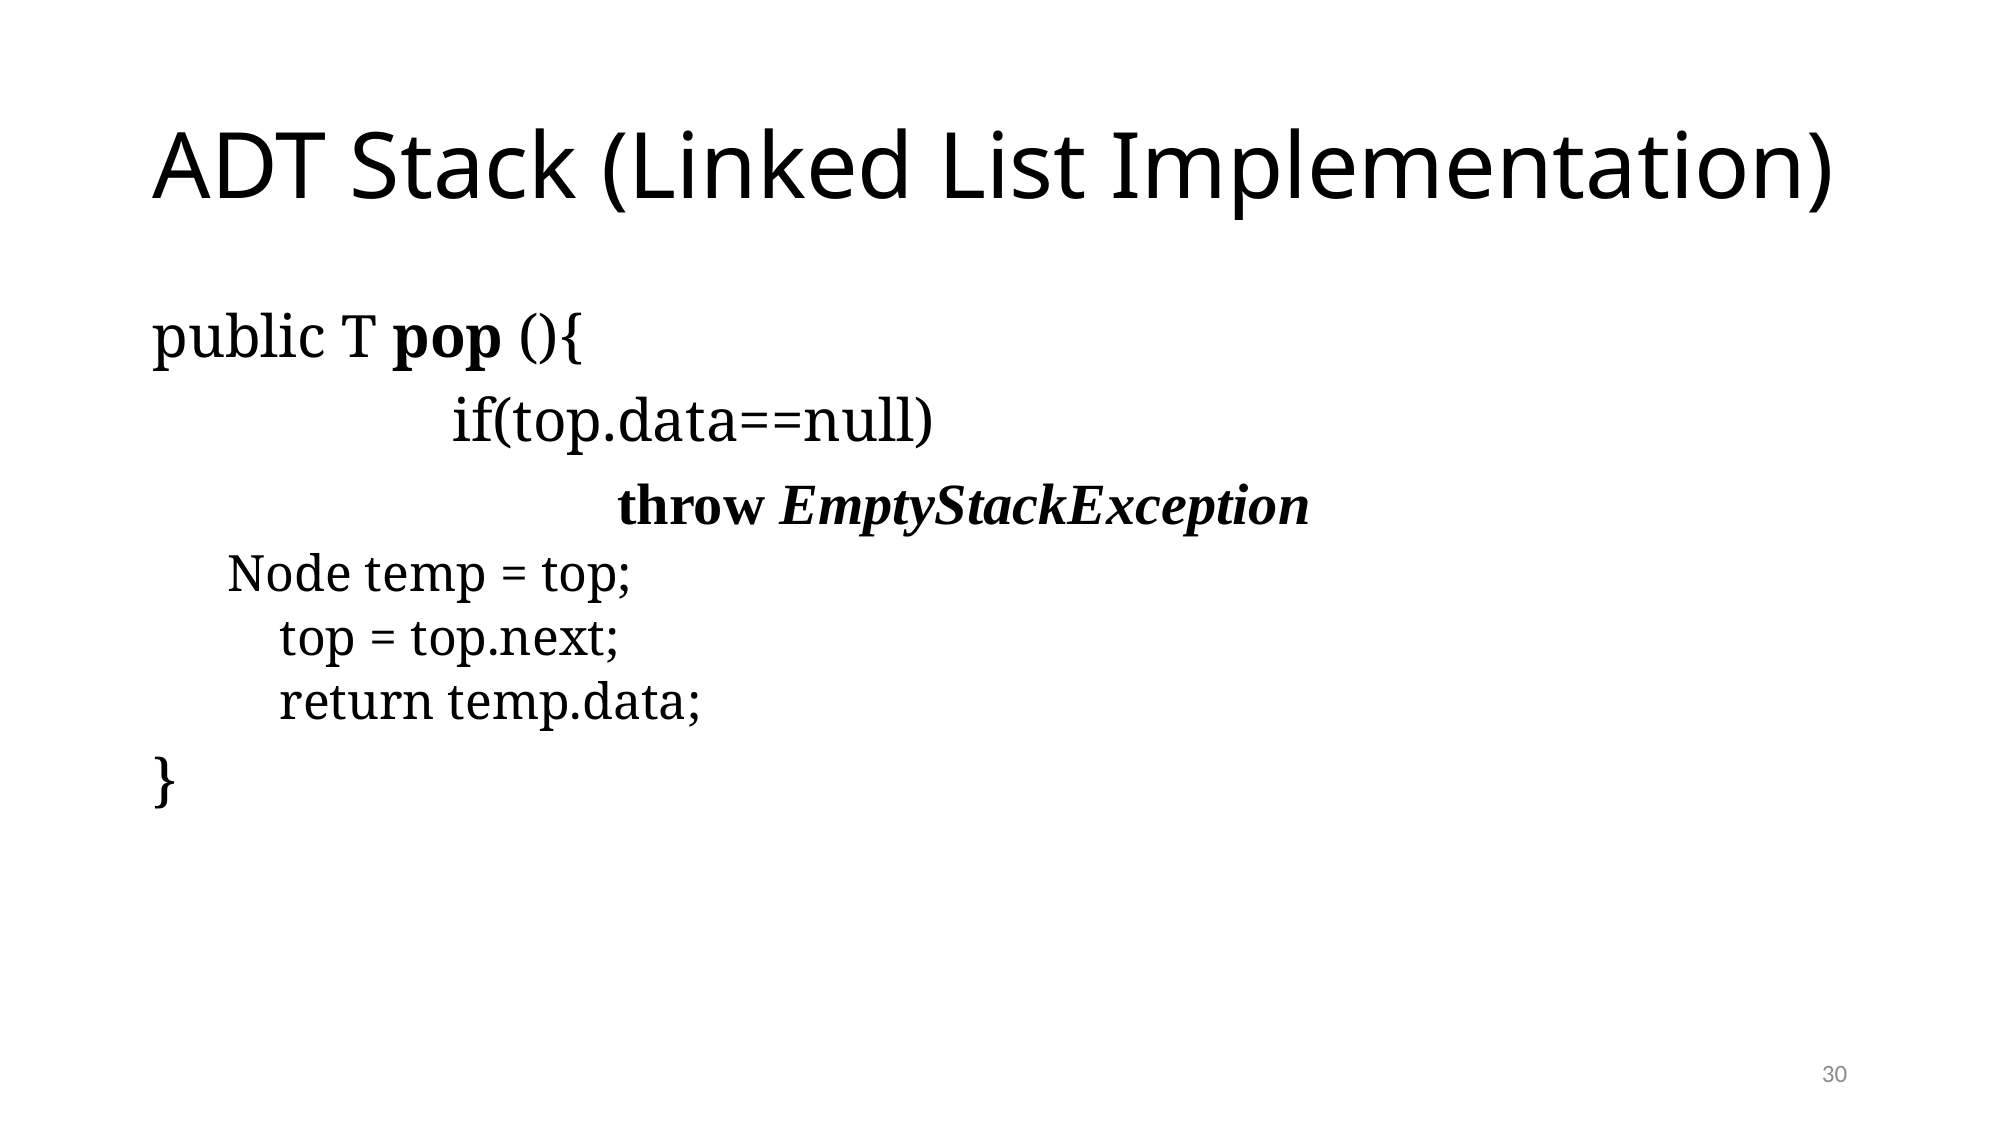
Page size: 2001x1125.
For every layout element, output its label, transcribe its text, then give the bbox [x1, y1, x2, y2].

list public T pop (){ if(top.data==null) throw EmptyStackException Node temp = top; top = top.next; return temp.data; } [137, 299, 1863, 1014]
title ADT Stack (Linked List Implementation) [137, 59, 1863, 278]
slide_number 30 [1412, 1042, 1863, 1103]
